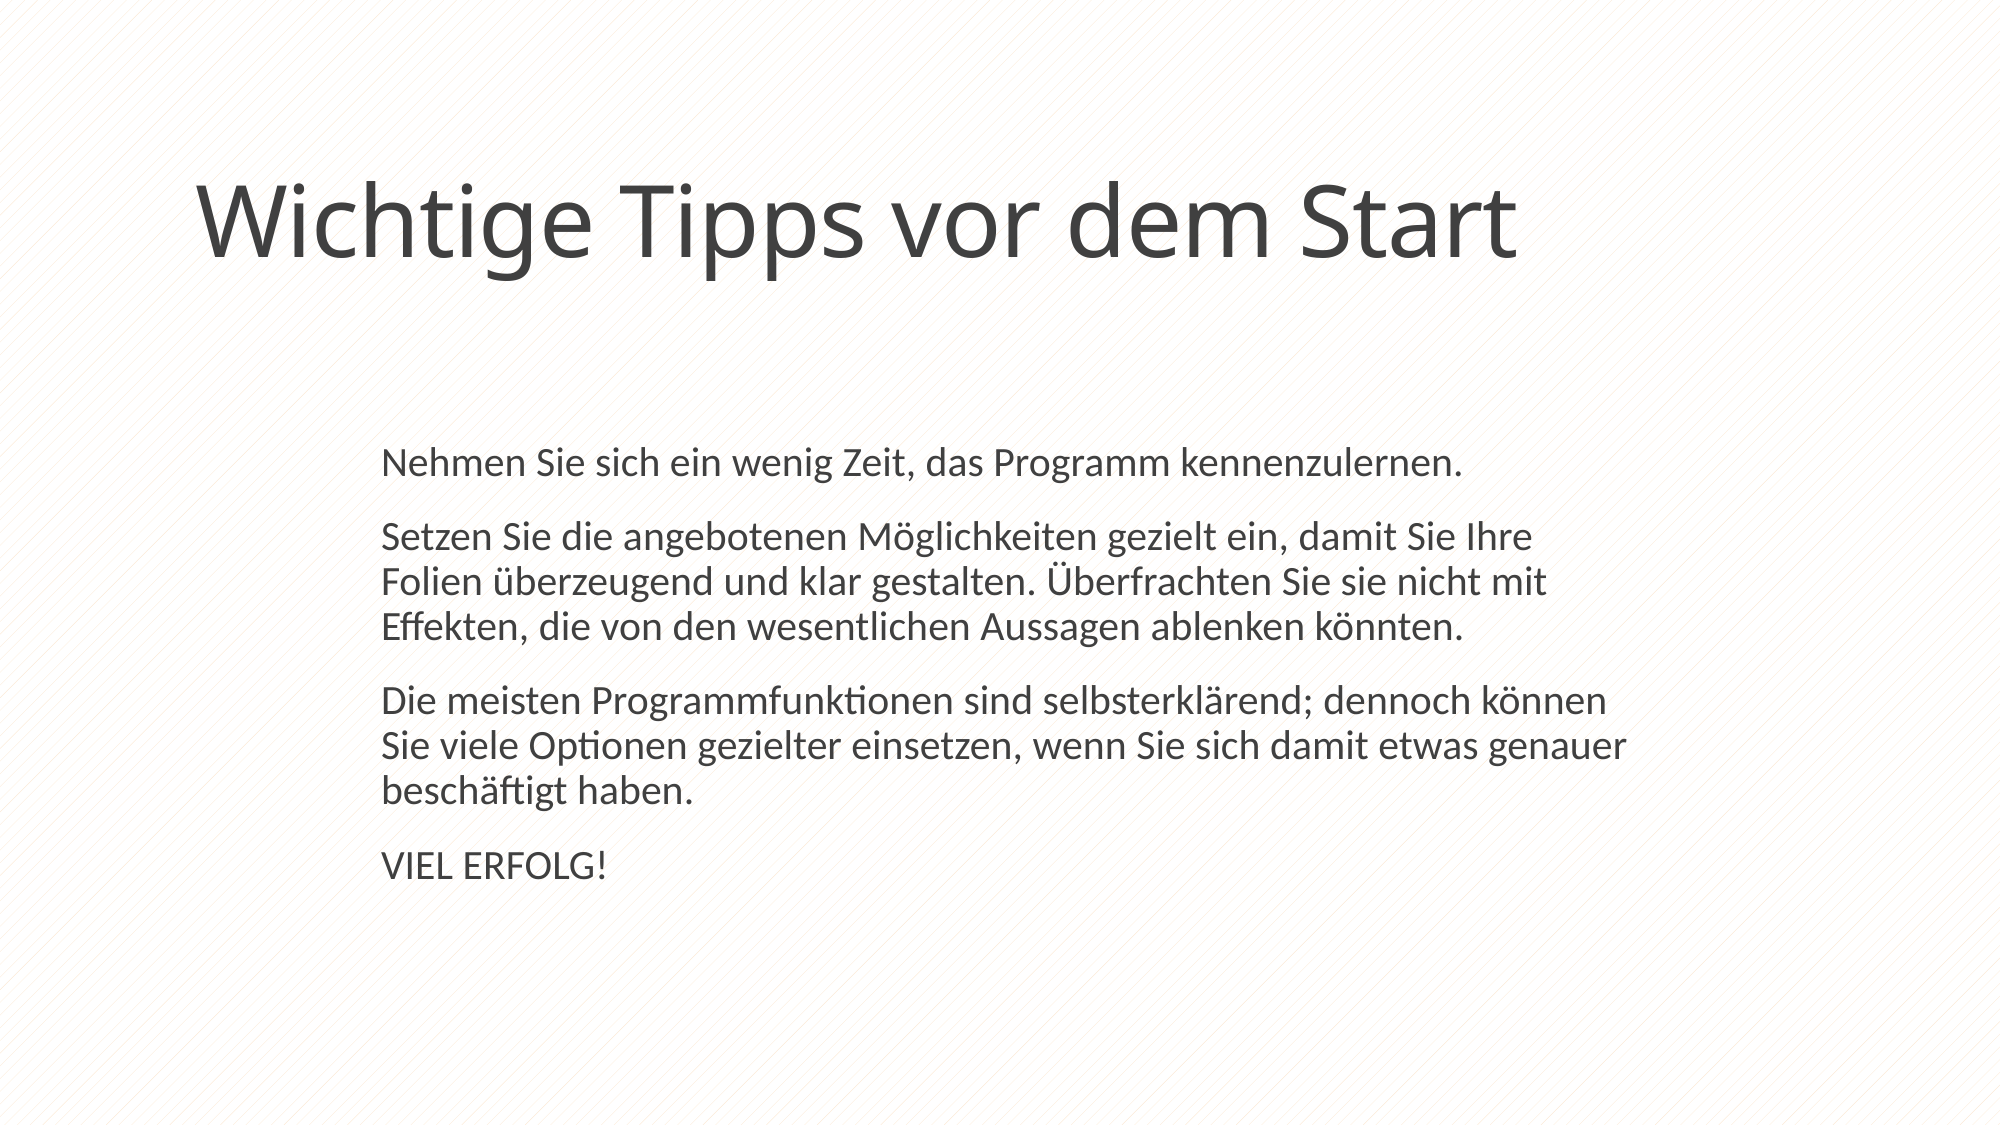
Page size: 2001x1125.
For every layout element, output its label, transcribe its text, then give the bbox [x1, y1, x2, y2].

title Wichtige Tipps vor dem Start [180, 47, 1830, 285]
list Nehmen Sie sich ein wenig Zeit, das Programm kennenzulernen. Setzen Sie die angebotenen Möglichkeiten gezielt ein, damit Sie Ihre Folien überzeugend und klar gestalten. Überfrachten Sie sie nicht mit Effekten, die von den wesentlichen Aussagen ablenken könnten. Die meisten Programmfunktionen sind selbsterklärend; dennoch können Sie viele Optionen gezielter einsetzen, wenn Sie sich damit etwas genauer beschäftigt haben. VIEL ERFOLG! [366, 432, 1634, 1025]
